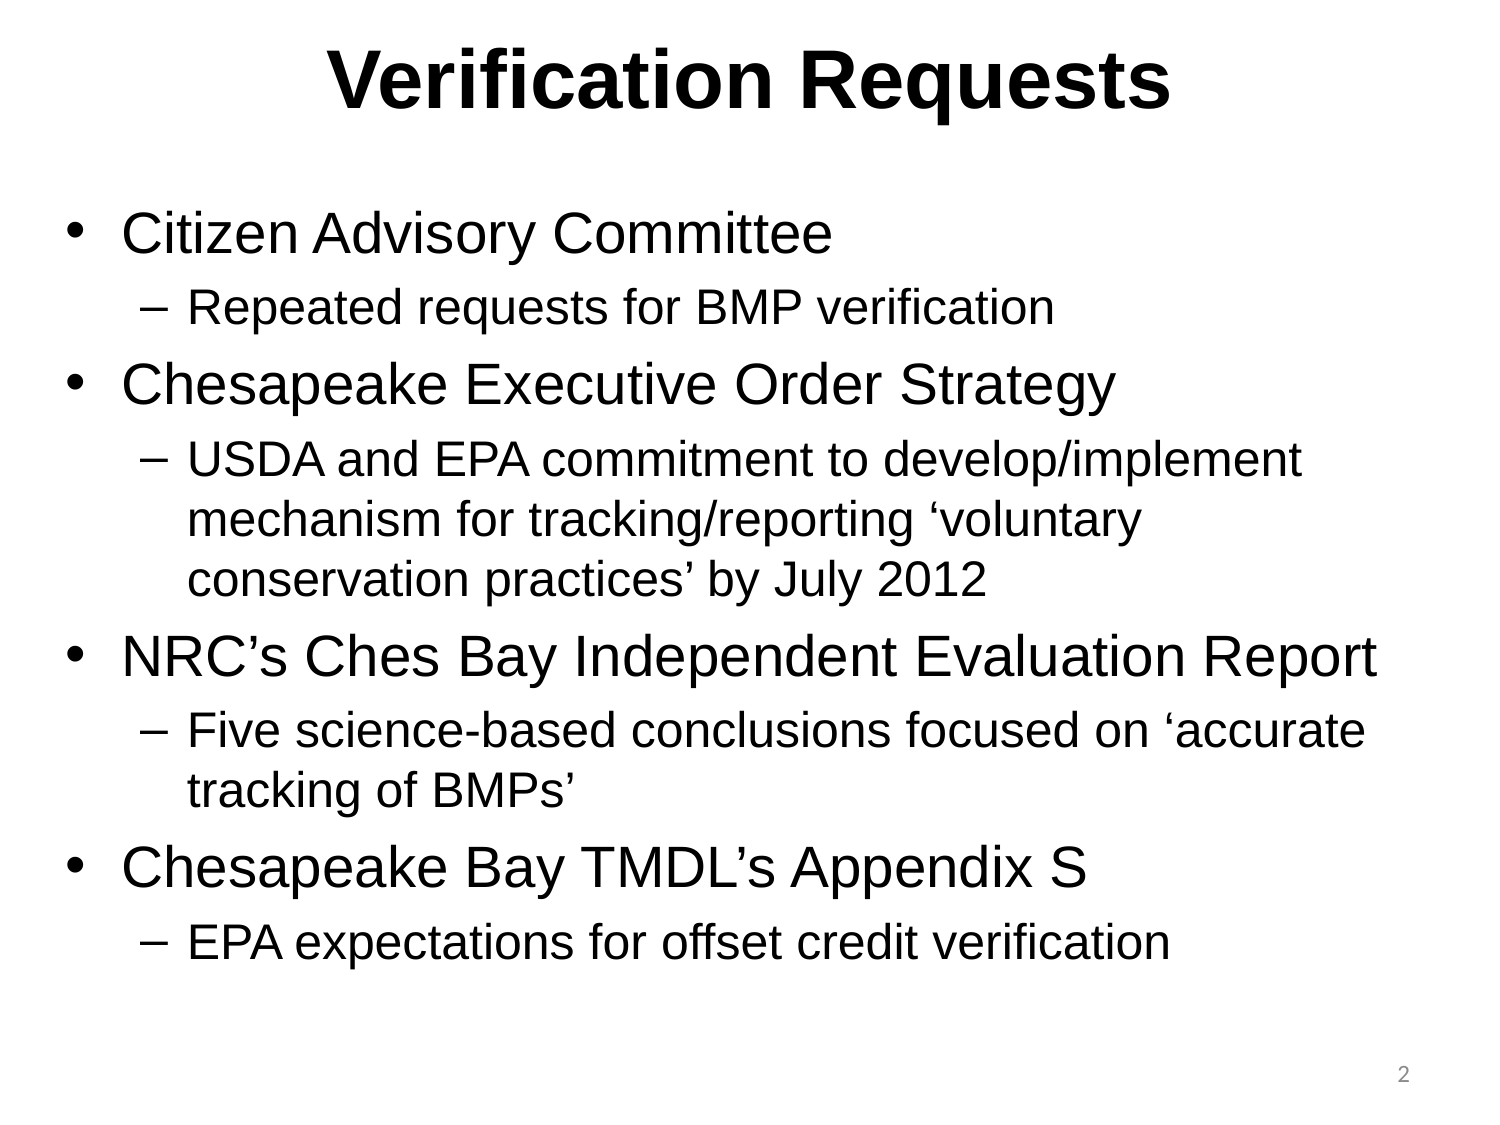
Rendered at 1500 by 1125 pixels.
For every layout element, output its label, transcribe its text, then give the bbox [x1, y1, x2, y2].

slide_number 2 [1074, 1042, 1425, 1103]
title Verification Requests [75, 0, 1425, 150]
list Citizen Advisory Committee Repeated requests for BMP verification Chesapeake Executive Order Strategy USDA and EPA commitment to develop/implement mechanism for tracking/reporting ‘voluntary conservation practices’ by July 2012 NRC’s Ches Bay Independent Evaluation Report Five science-based conclusions focused on ‘accurate tracking of BMPs’ Chesapeake Bay TMDL’s Appendix S EPA expectations for offset credit verification [50, 187, 1438, 1050]
